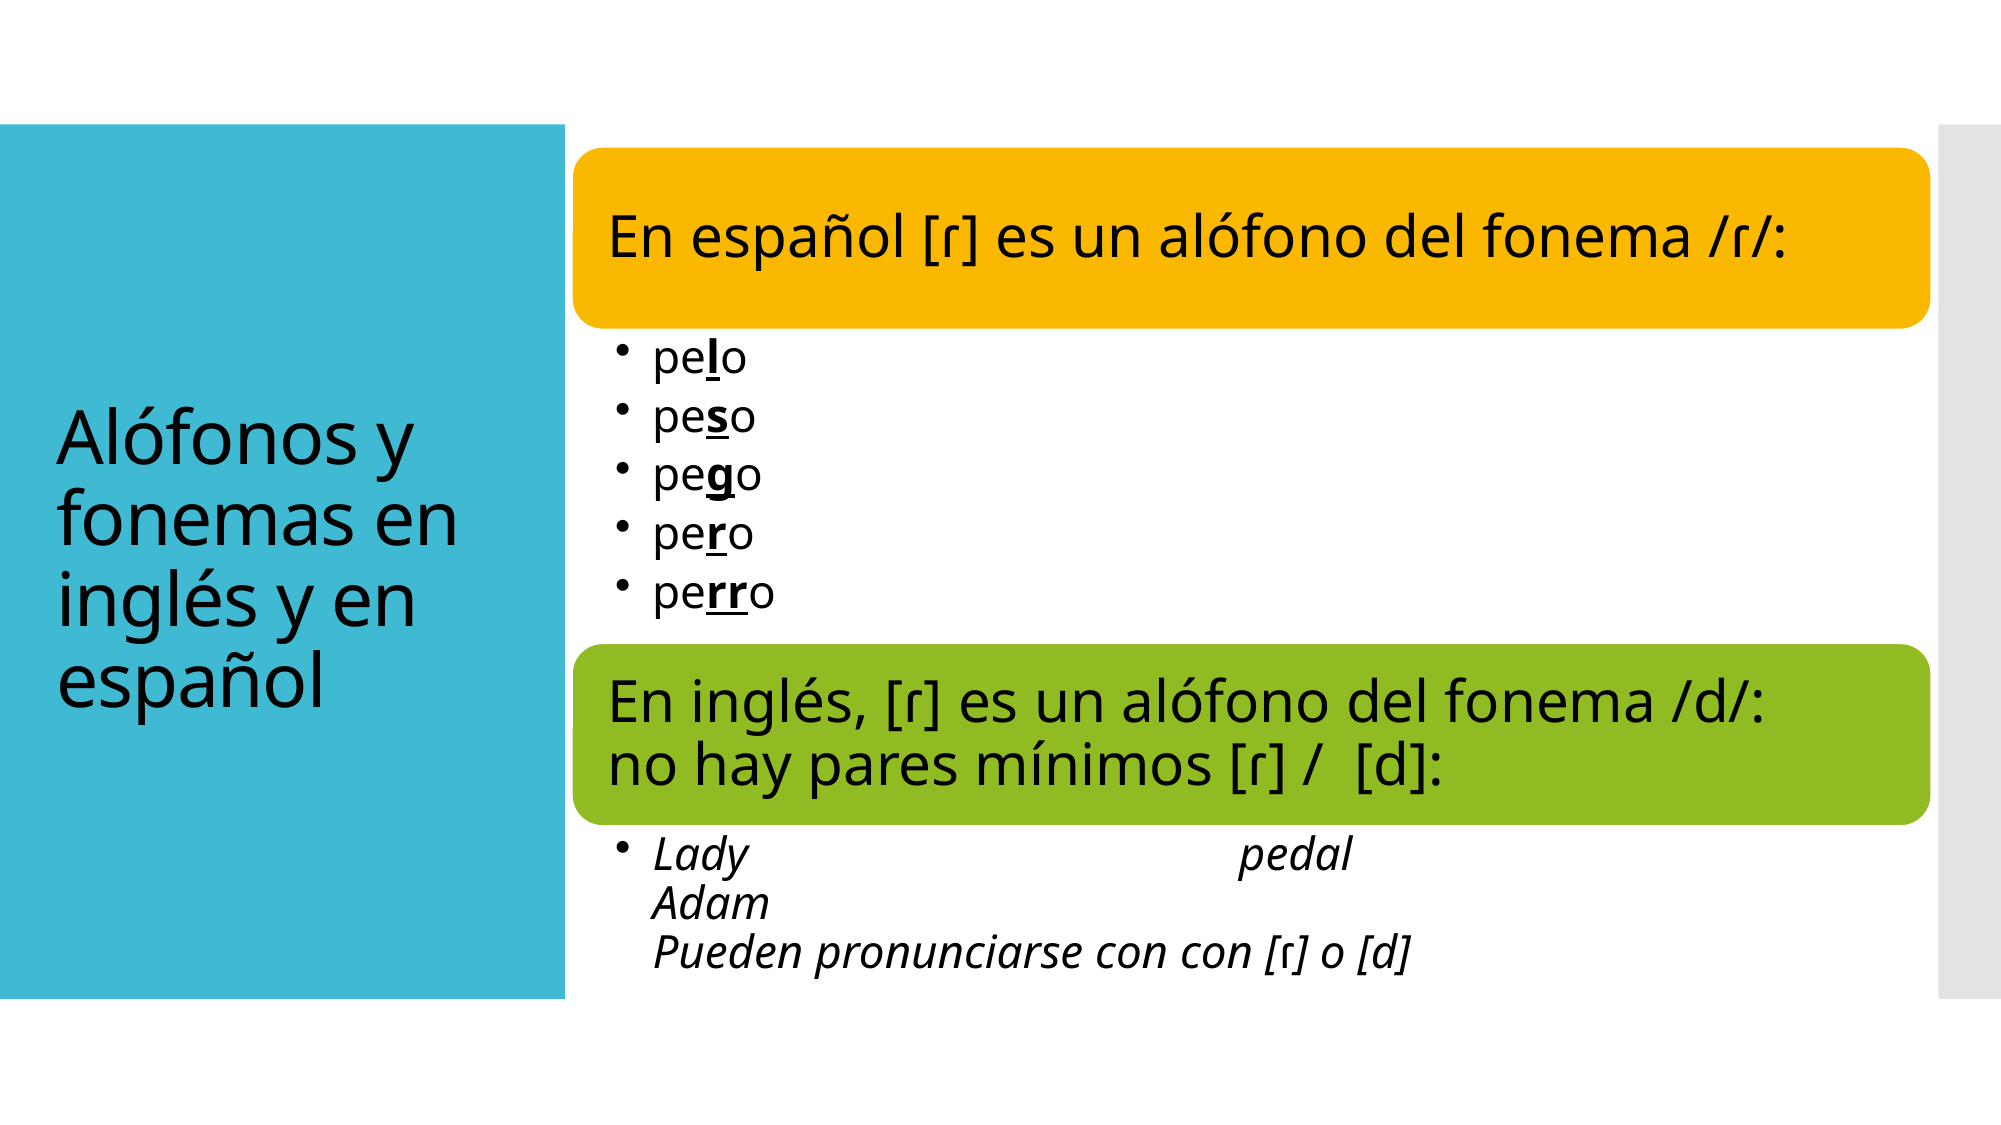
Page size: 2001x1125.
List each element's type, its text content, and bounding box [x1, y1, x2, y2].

title Alófonos y fonemas en inglés y en español [41, 184, 525, 940]
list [571, 145, 1932, 980]
